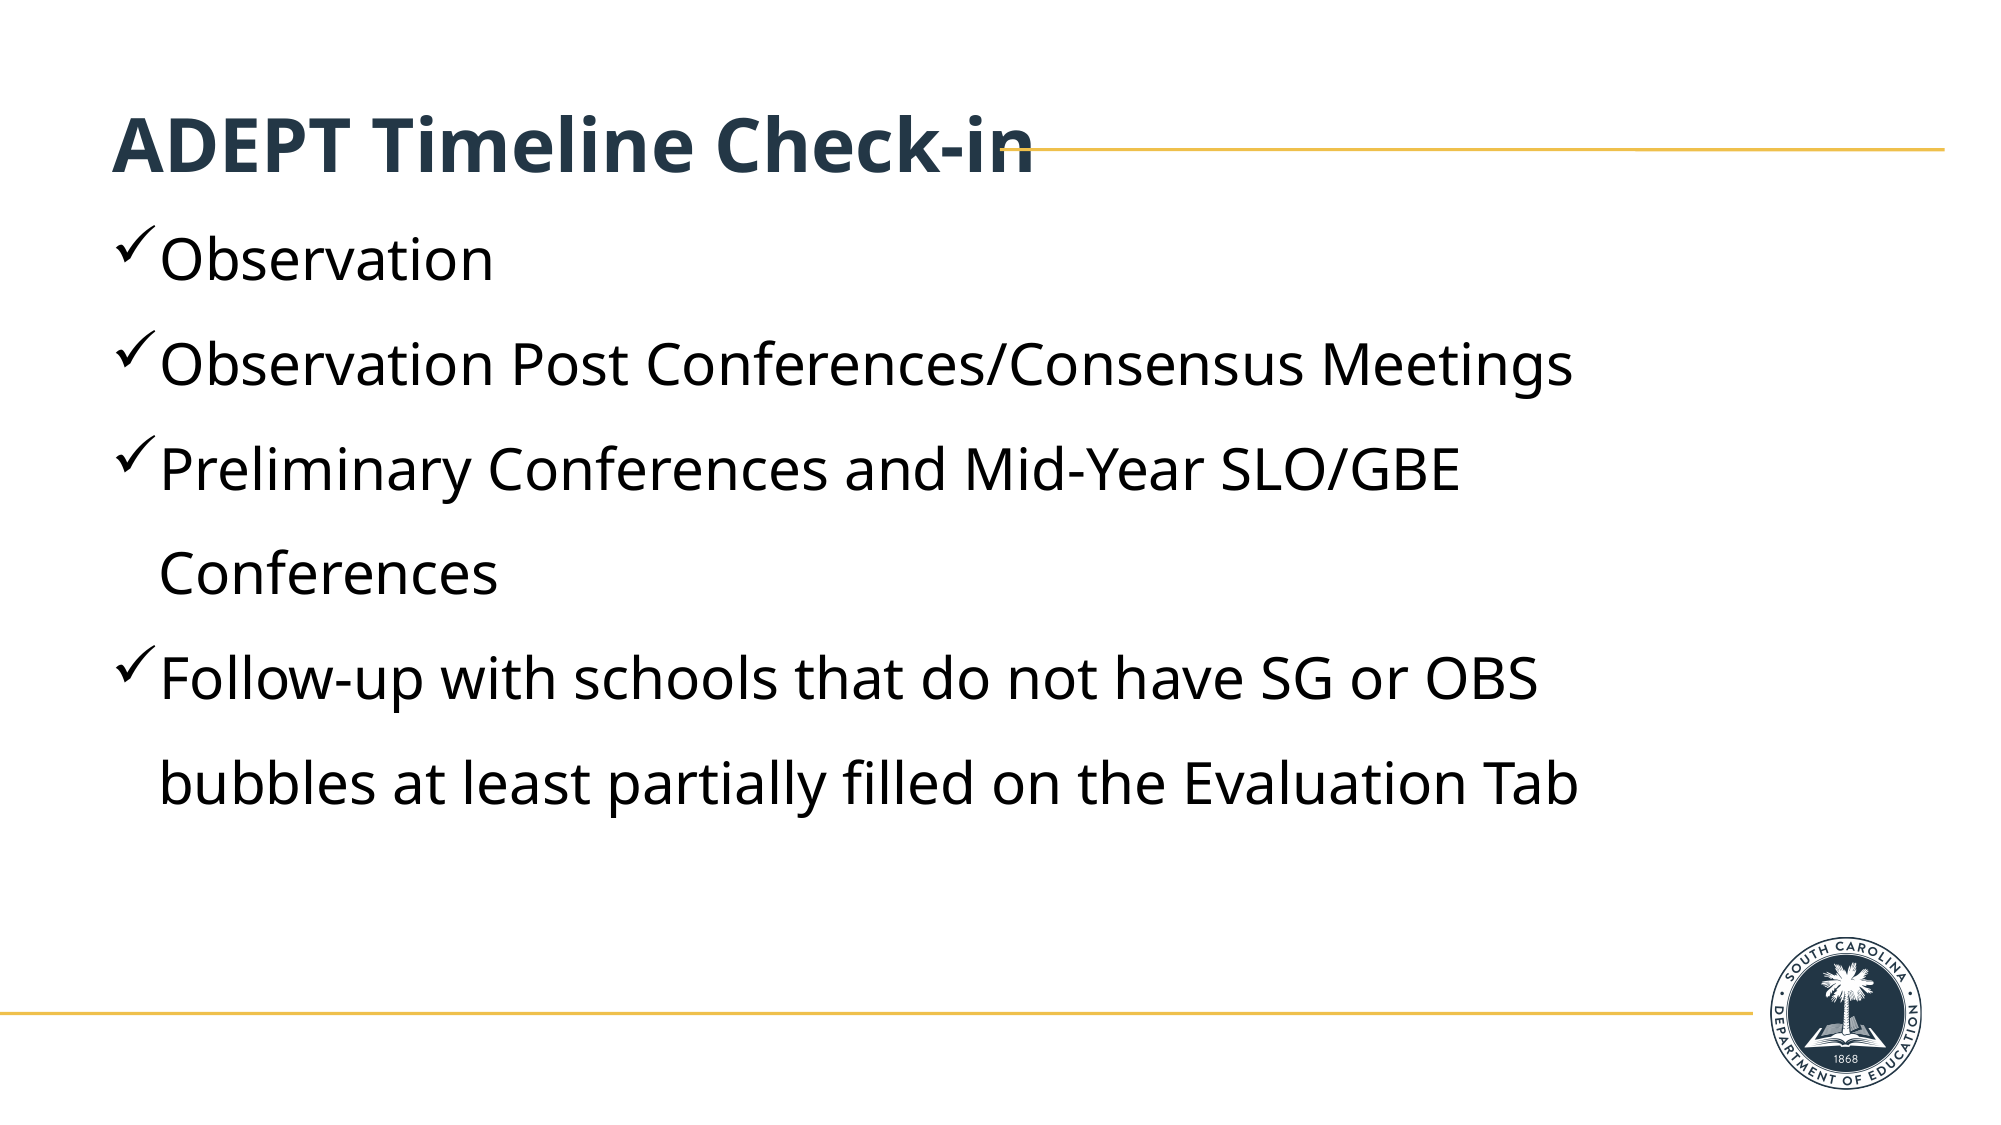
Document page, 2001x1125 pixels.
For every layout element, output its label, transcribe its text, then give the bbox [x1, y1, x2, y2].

text_box [1770, 937, 1922, 1090]
title ADEPT Timeline Check-in [1754, 117, 1967, 306]
text_box Observation Observation Post Conferences/Consensus Meetings Preliminary Conferences and Mid-Year SLO/GBE Conferences Follow-up with schools that do not have SG or OBS bubbles at least partially filled on the Evaluation Tab [111, 116, 1754, 817]
